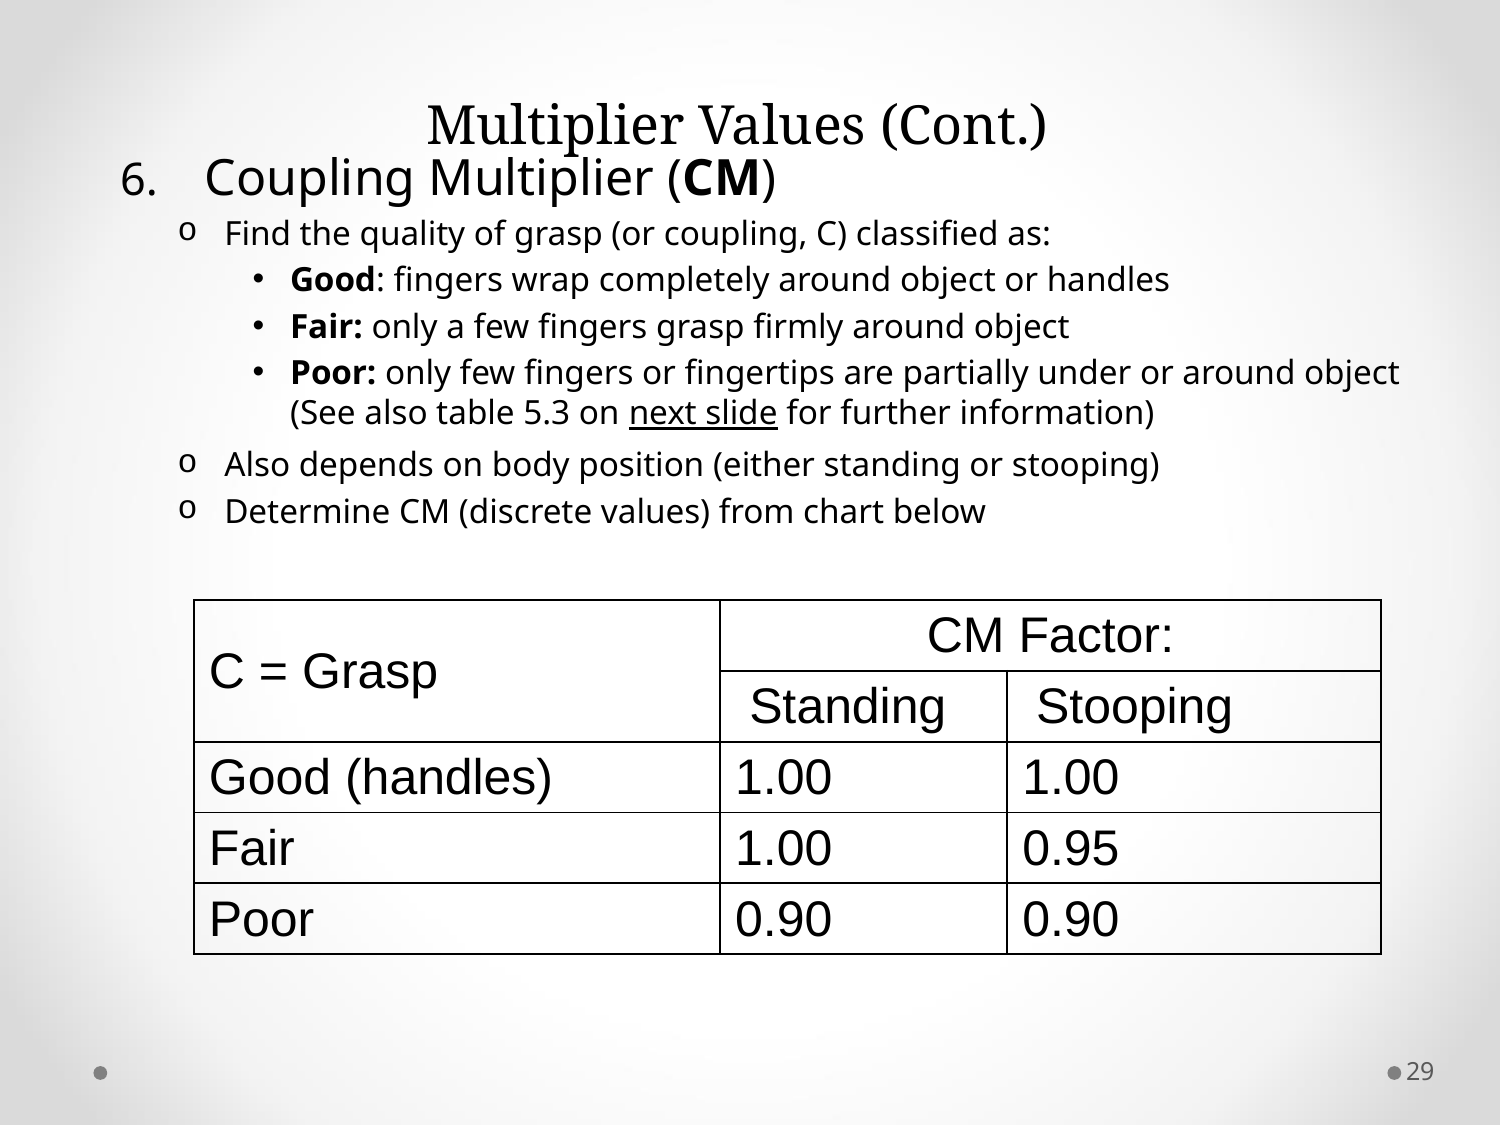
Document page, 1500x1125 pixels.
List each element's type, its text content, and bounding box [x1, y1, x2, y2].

title Multiplier Values (Cont.) [62, 62, 1413, 163]
table_cell 0.90 [721, 884, 1006, 953]
table_cell 0.95 [1008, 813, 1380, 882]
table_header CM Factor: [721, 601, 1380, 670]
table_cell Fair [195, 813, 719, 882]
table_cell 1.00 [1008, 743, 1380, 812]
table_cell Poor [195, 884, 719, 953]
table_cell Good (handles) [195, 743, 719, 812]
picture [0, 0, 1500, 1125]
table_cell Stooping [1008, 672, 1380, 741]
list Coupling Multiplier (CM) Find the quality of grasp (or coupling, C) classified as: Good: fingers wrap completely around object or handles Fair: only a few fingers grasp firmly around object Poor: only few fingers or fingertips are partially under or around object (See also table 5.3 on next slide for further information) Also depends on body position (either standing or stooping) Determine CM (discrete values) from chart below [87, 137, 1488, 1113]
table_cell Standing [721, 672, 1006, 741]
table_cell 1.00 [721, 813, 1006, 882]
table_cell 1.00 [721, 743, 1006, 812]
table_cell 0.90 [1008, 884, 1380, 953]
slide_number 29 [1401, 1042, 1494, 1103]
table_header C = Grasp [195, 601, 719, 741]
